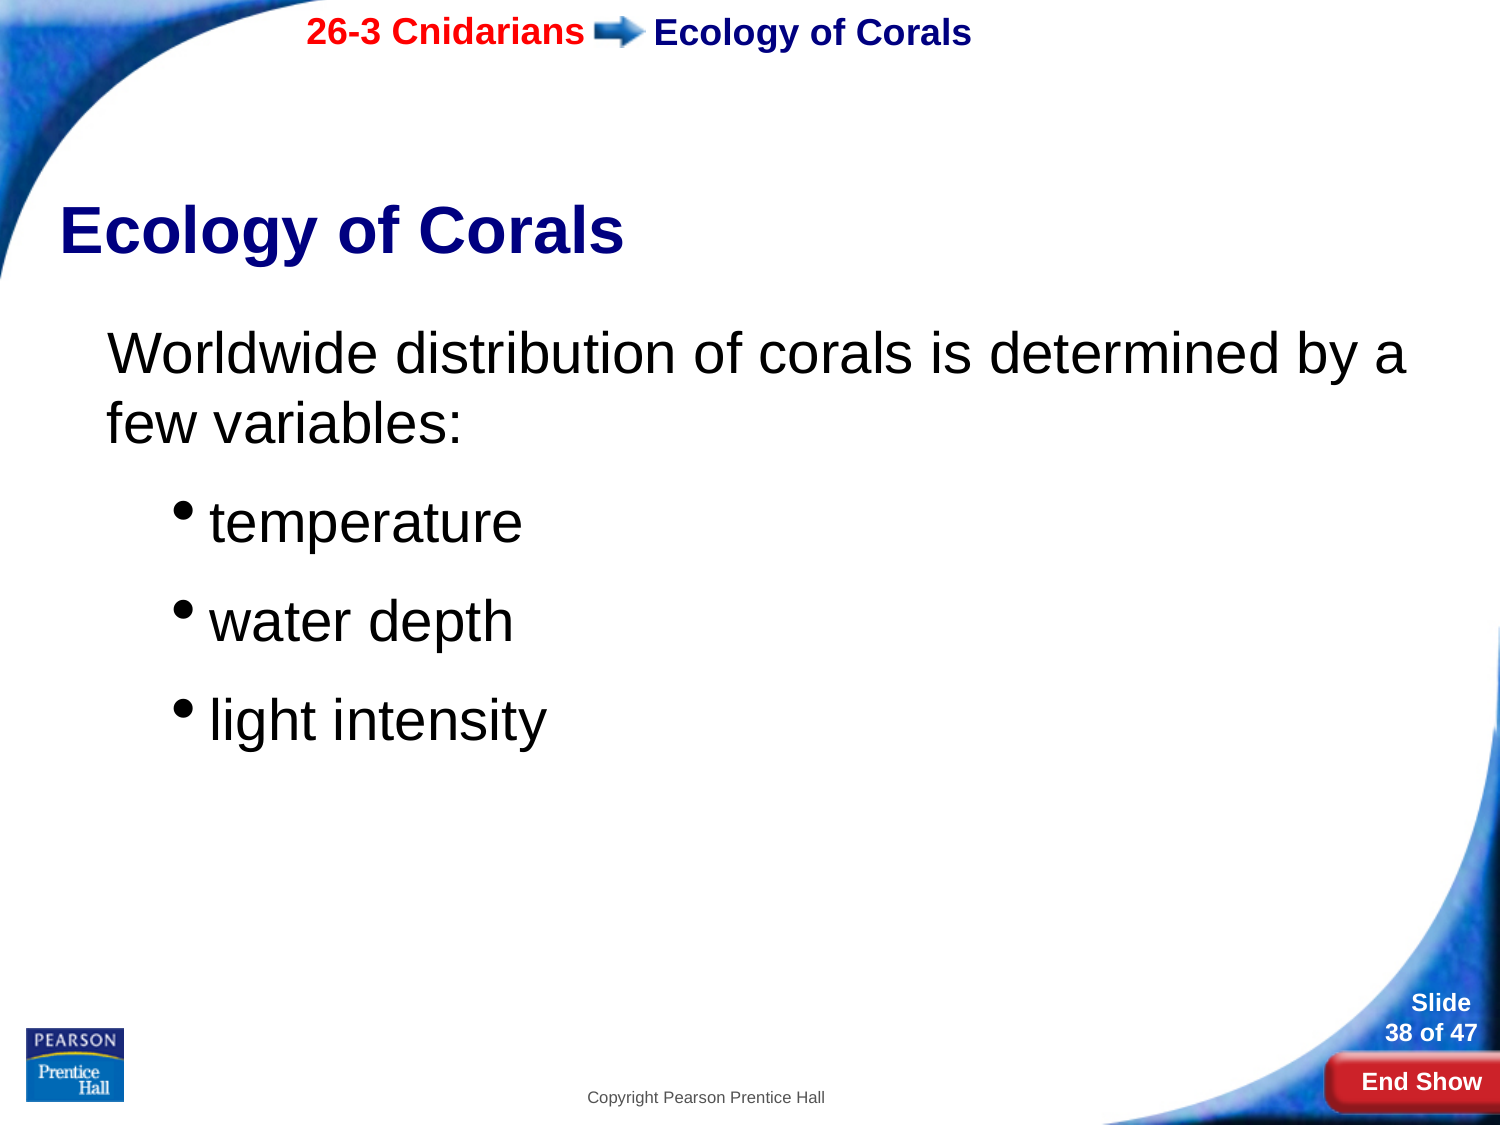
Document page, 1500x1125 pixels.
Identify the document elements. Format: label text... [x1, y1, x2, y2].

title Ecology of Corals [638, 0, 1308, 76]
picture [0, 0, 1500, 1125]
footer Copyright Pearson Prentice Hall [468, 1078, 945, 1105]
list Ecology of Corals Worldwide distribution of corals is determined by a few variables: temperature water depth light intensity [44, 179, 1448, 976]
